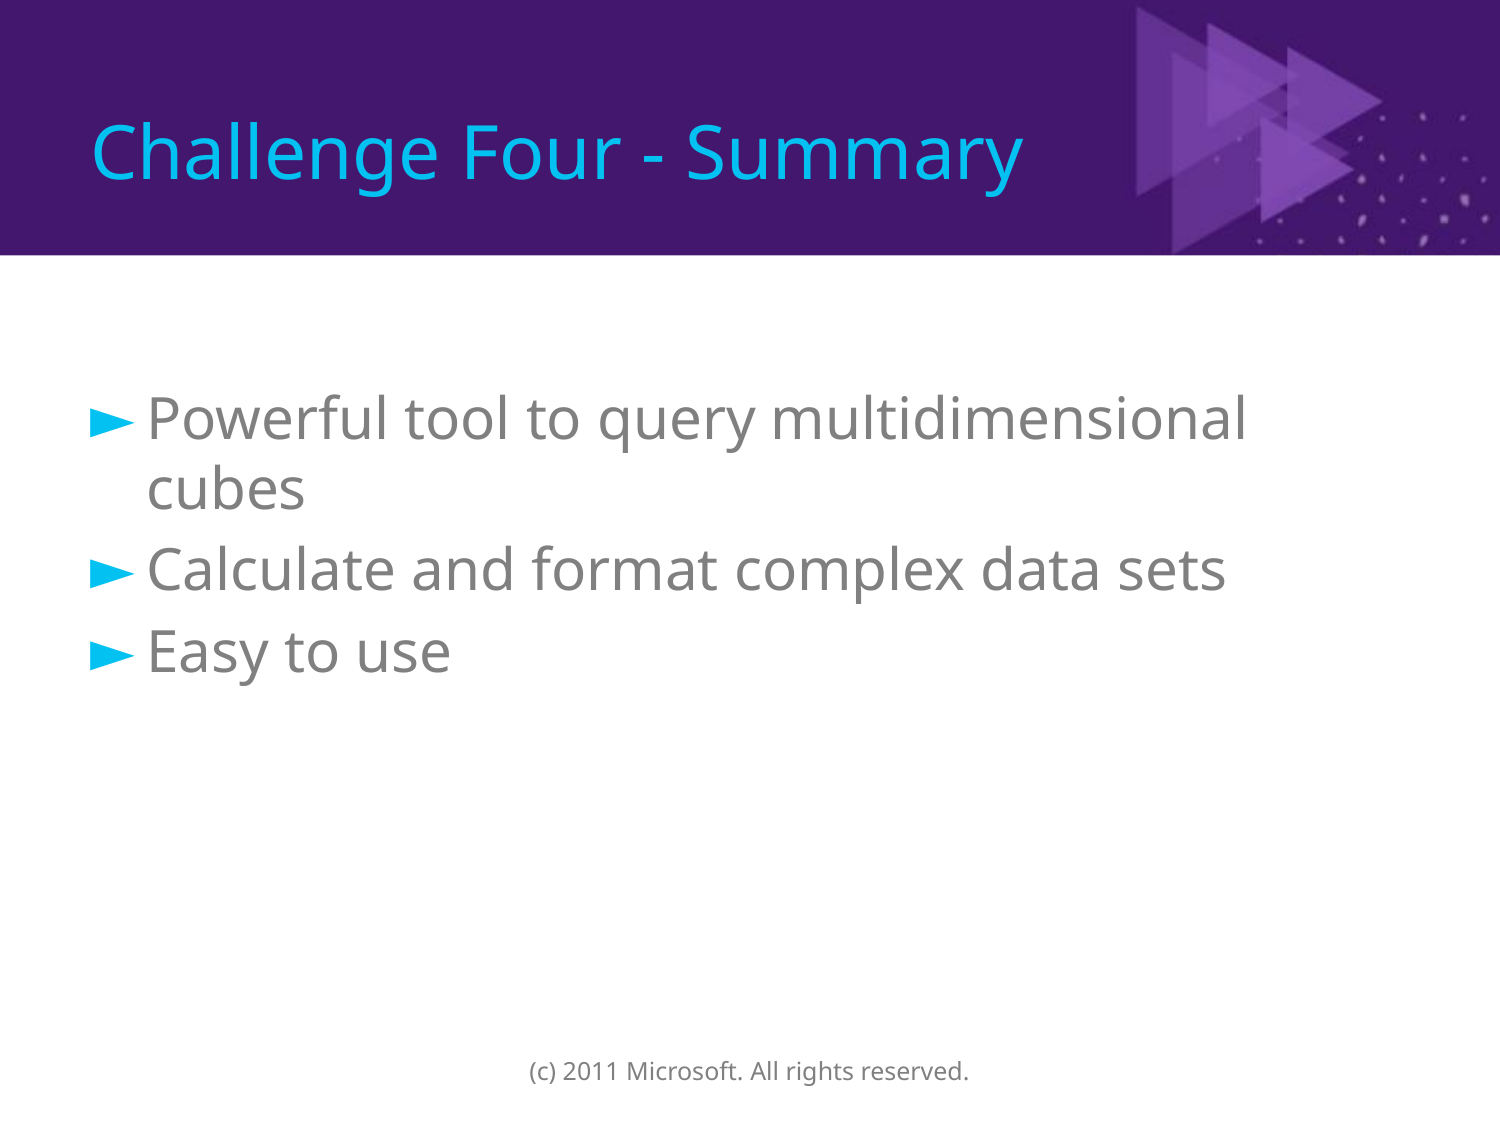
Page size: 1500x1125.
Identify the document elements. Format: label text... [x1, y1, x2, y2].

list Powerful tool to query multidimensional cubes Calculate and format complex data sets Easy to use [75, 373, 1425, 1012]
title Challenge Four - Summary [75, 56, 1425, 244]
picture [0, 0, 1500, 255]
footer (c) 2011 Microsoft. All rights reserved. [512, 1042, 988, 1103]
